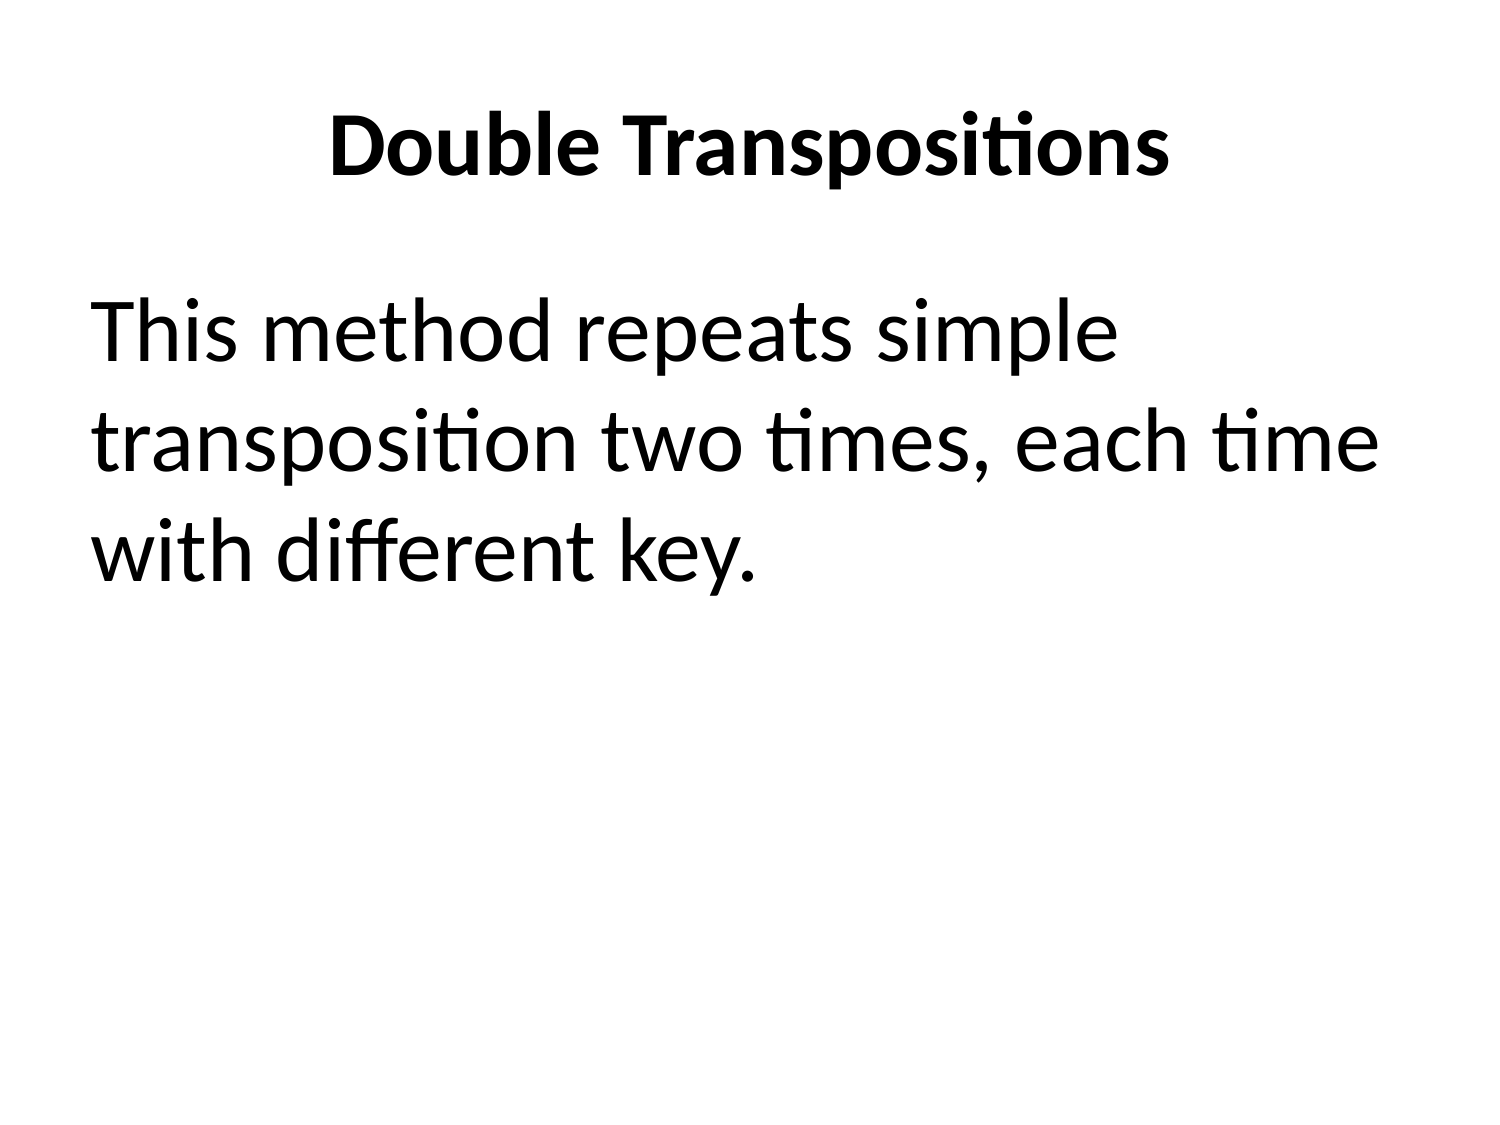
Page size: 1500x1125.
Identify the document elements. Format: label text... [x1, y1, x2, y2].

title Double Transpositions [75, 45, 1425, 233]
list This method repeats simple transposition two times, each time with different key. [75, 262, 1425, 1005]
